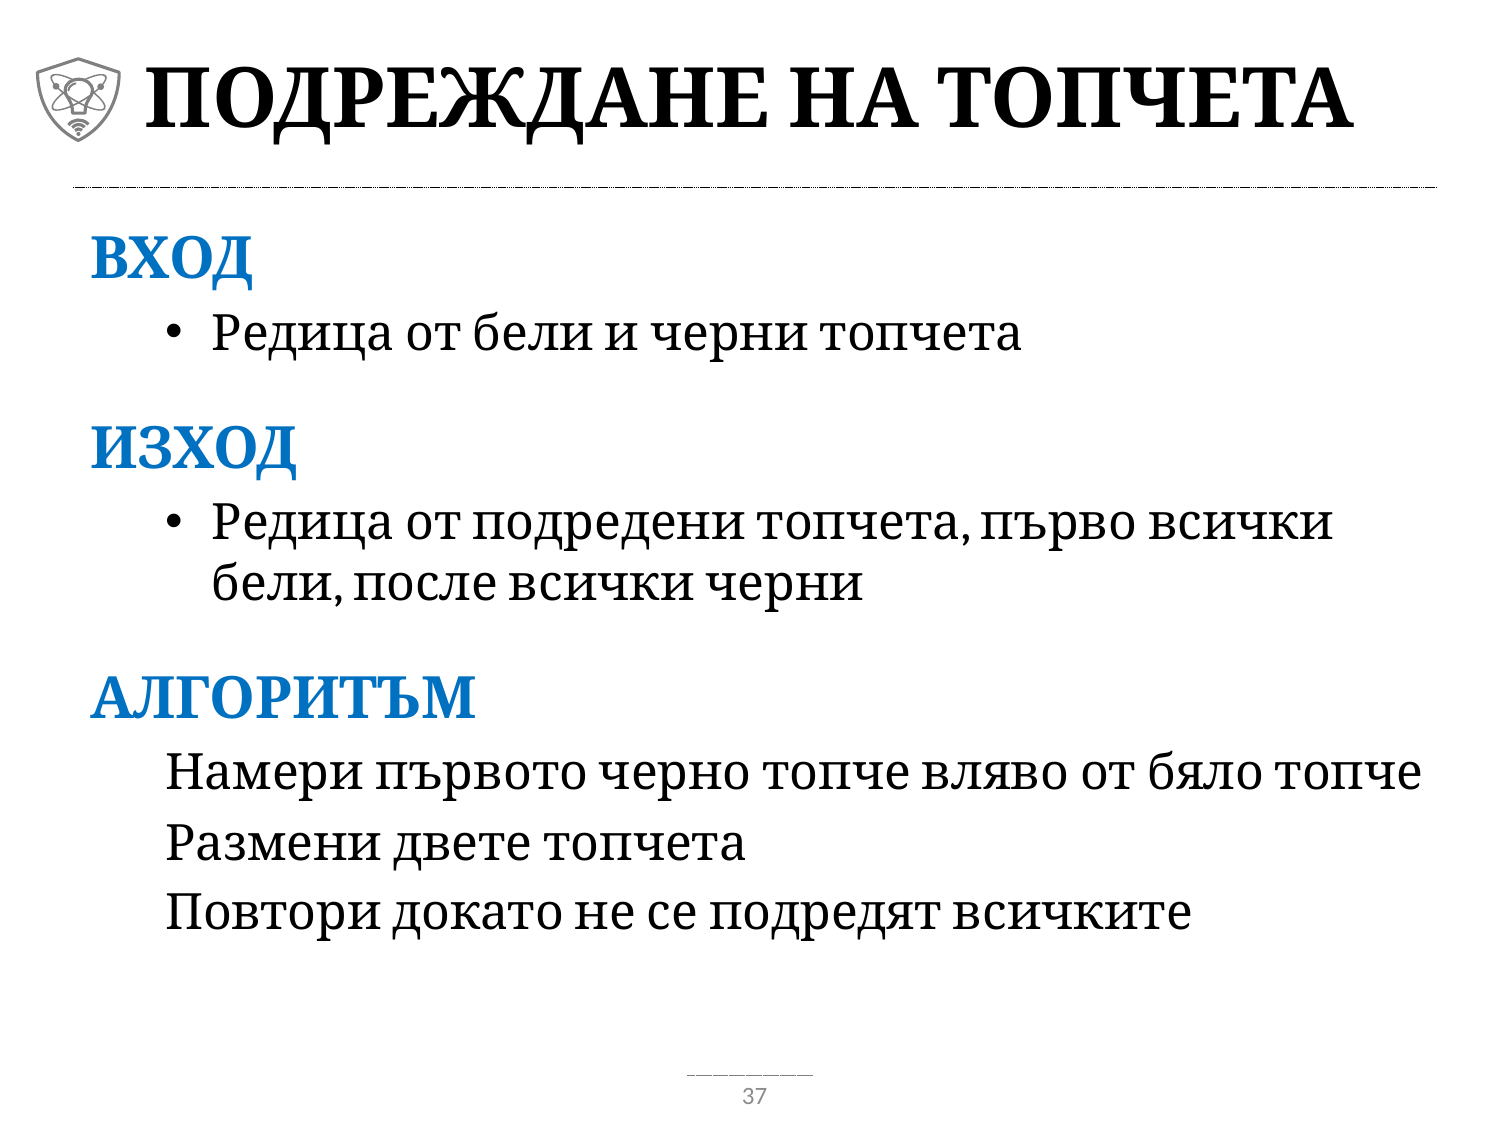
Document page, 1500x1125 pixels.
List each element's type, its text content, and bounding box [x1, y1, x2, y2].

slide_number 37 [579, 1065, 930, 1125]
title Подреждане на топчета [0, 0, 1500, 188]
list Вход Редица от бели и черни топчета Изход Редица от подредени топчета, първо всички бели, после всички черни Алгоритъм Намери първото черно топче вляво от бяло топче Размени двете топчета Повтори докато не се подредят всичките [75, 212, 1450, 1063]
